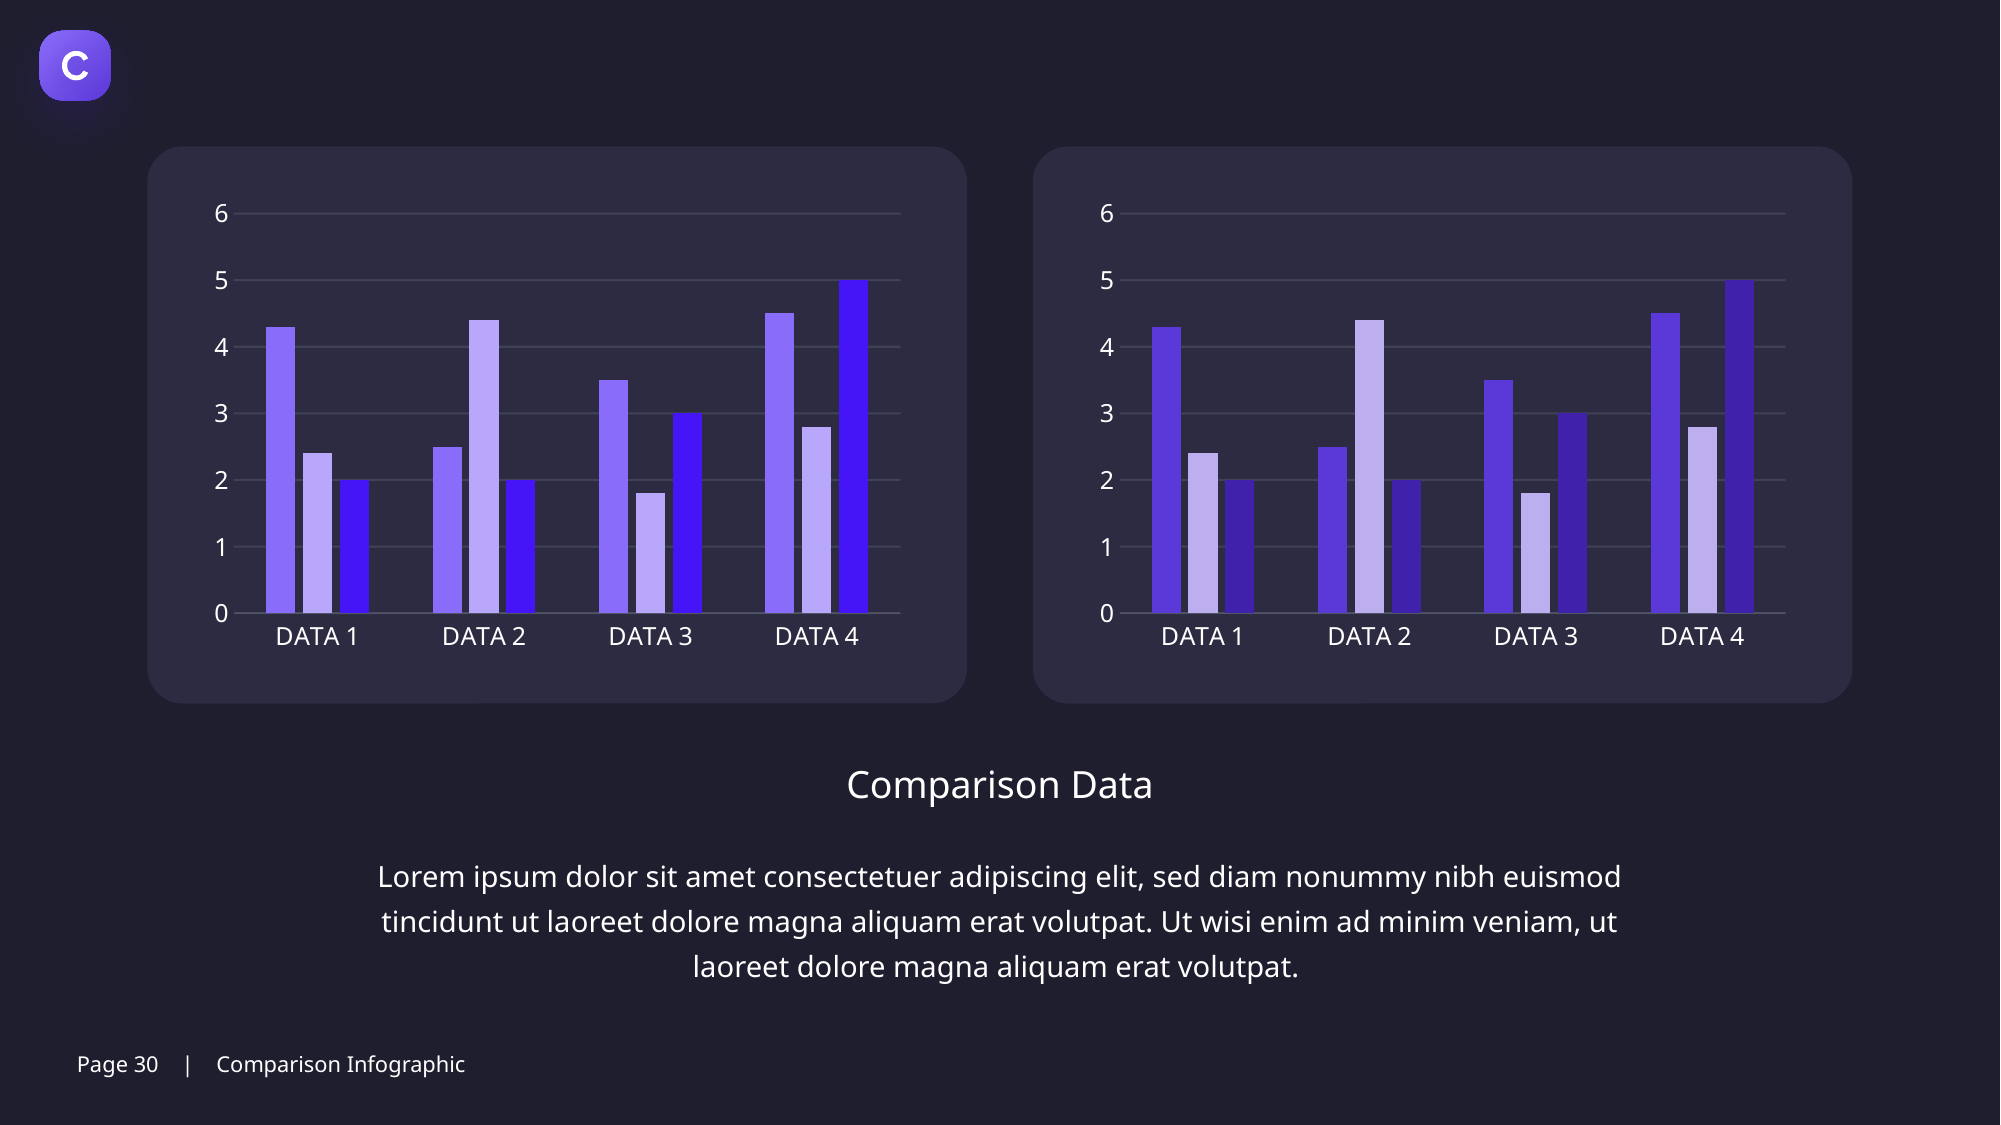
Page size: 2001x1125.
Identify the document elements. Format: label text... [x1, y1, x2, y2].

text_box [147, 146, 968, 704]
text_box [1032, 146, 1853, 704]
text_box Comparison Data [658, 753, 1342, 814]
text_box Lorem ipsum dolor sit amet consectetuer adipiscing elit, sed diam nonummy nibh euismod tincidunt ut laoreet dolore magna aliquam erat volutpat. Ut wisi enim ad minim veniam, ut laoreet dolore magna aliquam erat volutpat. [346, 840, 1654, 992]
